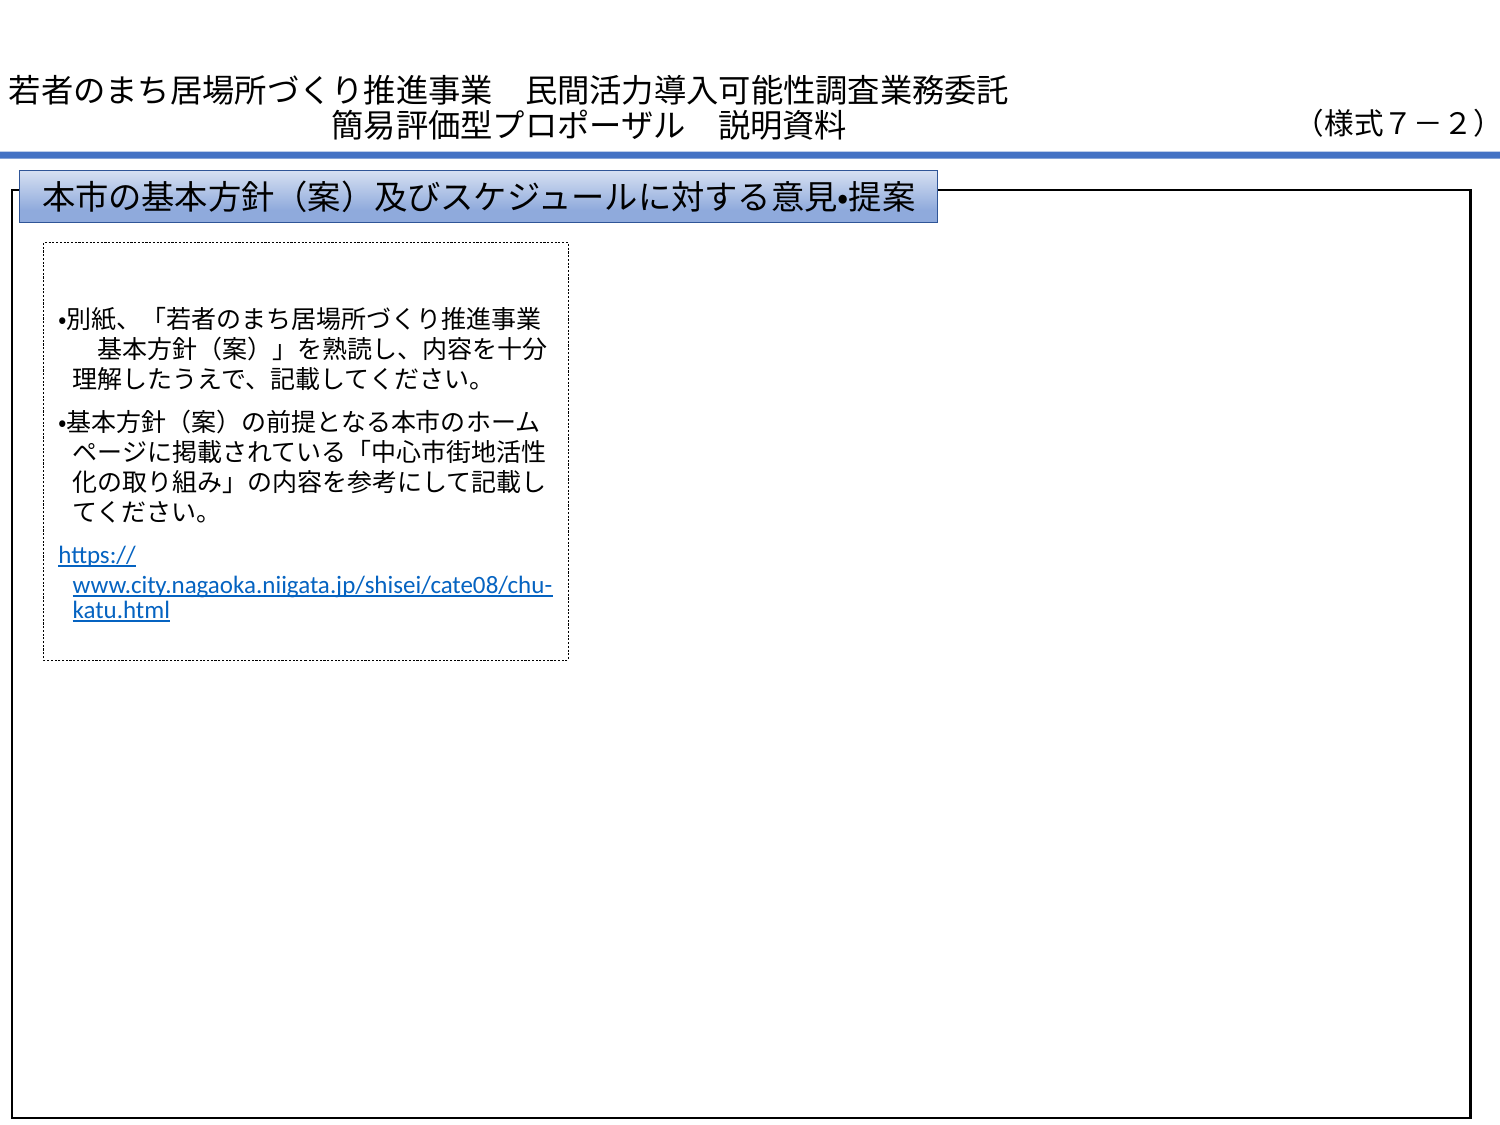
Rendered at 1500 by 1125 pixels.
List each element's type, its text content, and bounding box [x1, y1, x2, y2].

text_box [0, 151, 1500, 160]
text_box （様式７－２） [1269, 92, 1500, 152]
text_box 本市の基本方針（案）及びスケジュールに対する意見・提案 [19, 170, 938, 223]
text_box 若者のまち居場所づくり推進事業 民間活力導入可能性調査業務委託 簡易評価型プロポーザル 説明資料 [0, 45, 1140, 151]
text_box [11, 189, 1472, 1119]
text_box ・別紙、「若者のまち居場所づくり推進事業 基本方針（案）」を熟読し、内容を十分理解したうえで、記載してください。 ・基本方針（案）の前提となる本市のホームページに掲載されている「中心市街地活性化の取り組み」の内容を参考にして記載してください。 https://www.city.nagaoka.niigata.jp/shisei/cate08/chu-katu.html [43, 242, 569, 661]
